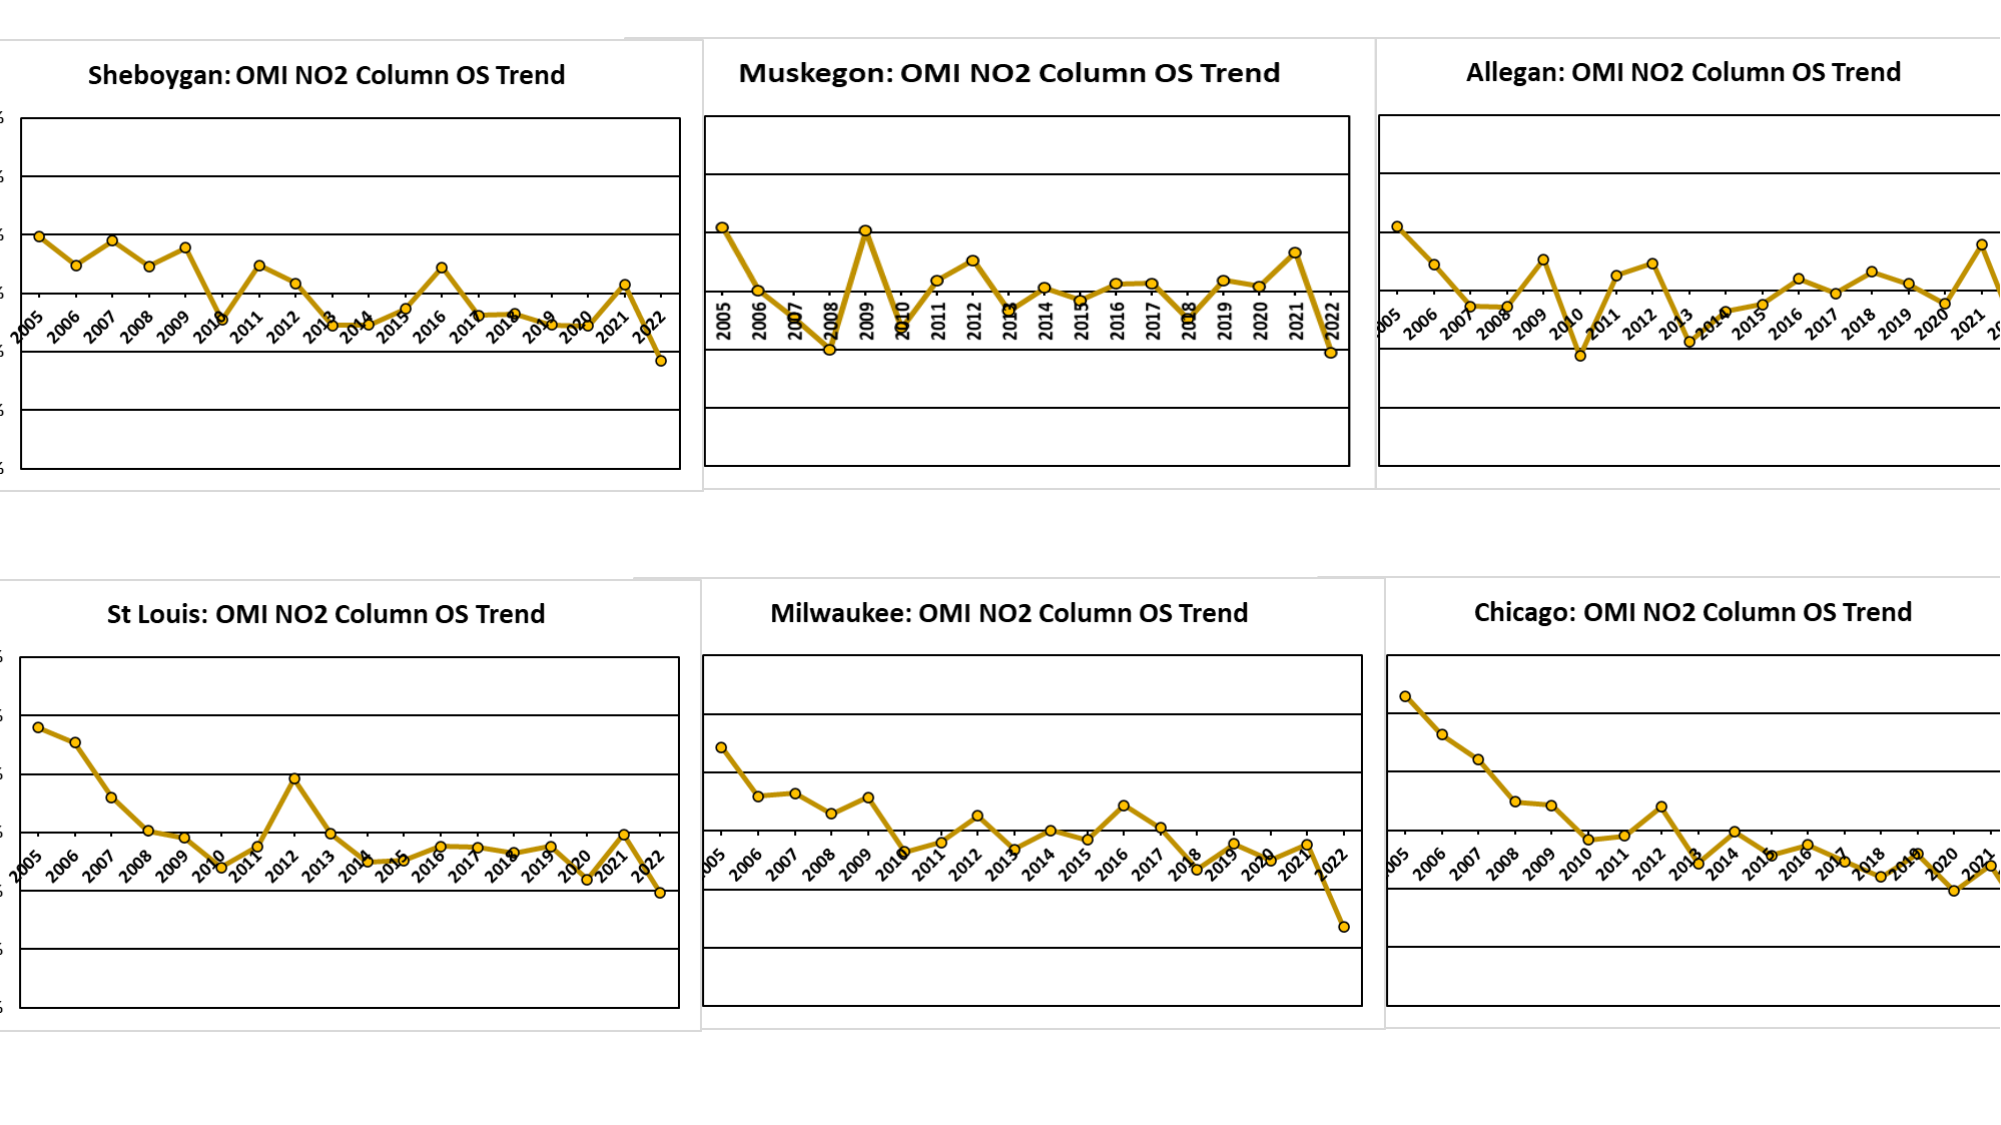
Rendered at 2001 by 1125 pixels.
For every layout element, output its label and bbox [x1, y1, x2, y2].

picture [0, 576, 2000, 1032]
picture [0, 37, 2000, 492]
